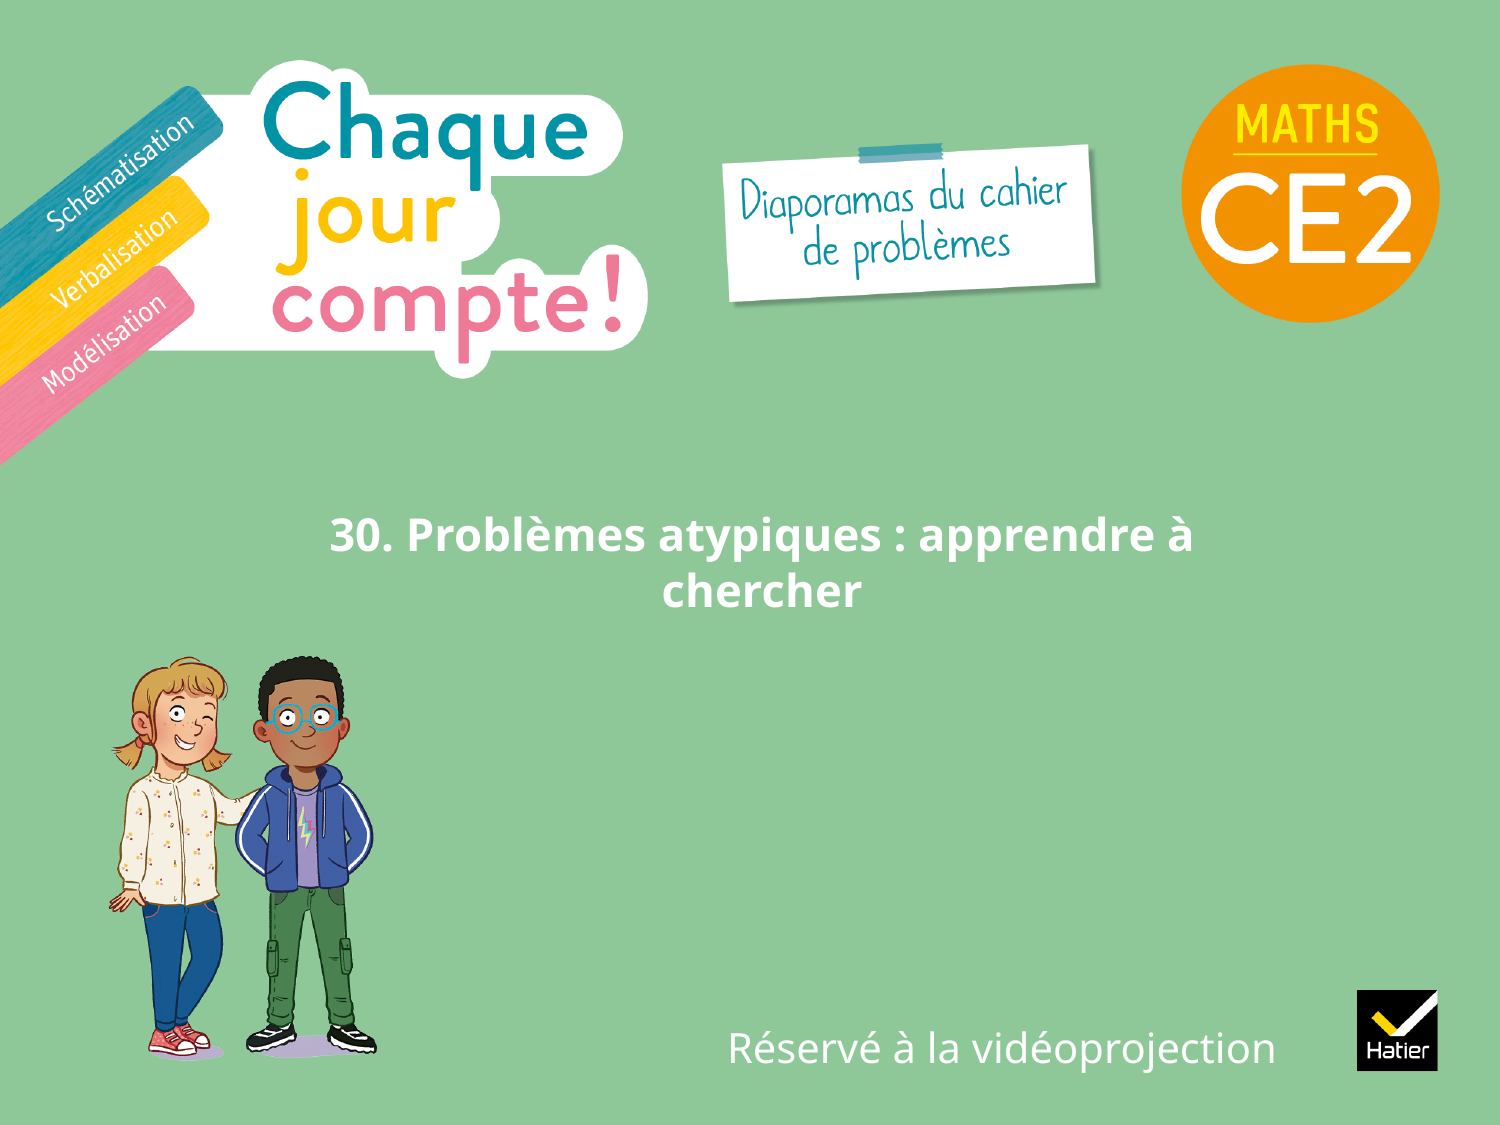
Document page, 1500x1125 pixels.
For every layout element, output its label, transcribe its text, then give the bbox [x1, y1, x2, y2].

picture [0, 0, 1500, 1125]
title 30. Problèmes atypiques : apprendre à chercher [213, 497, 1312, 628]
